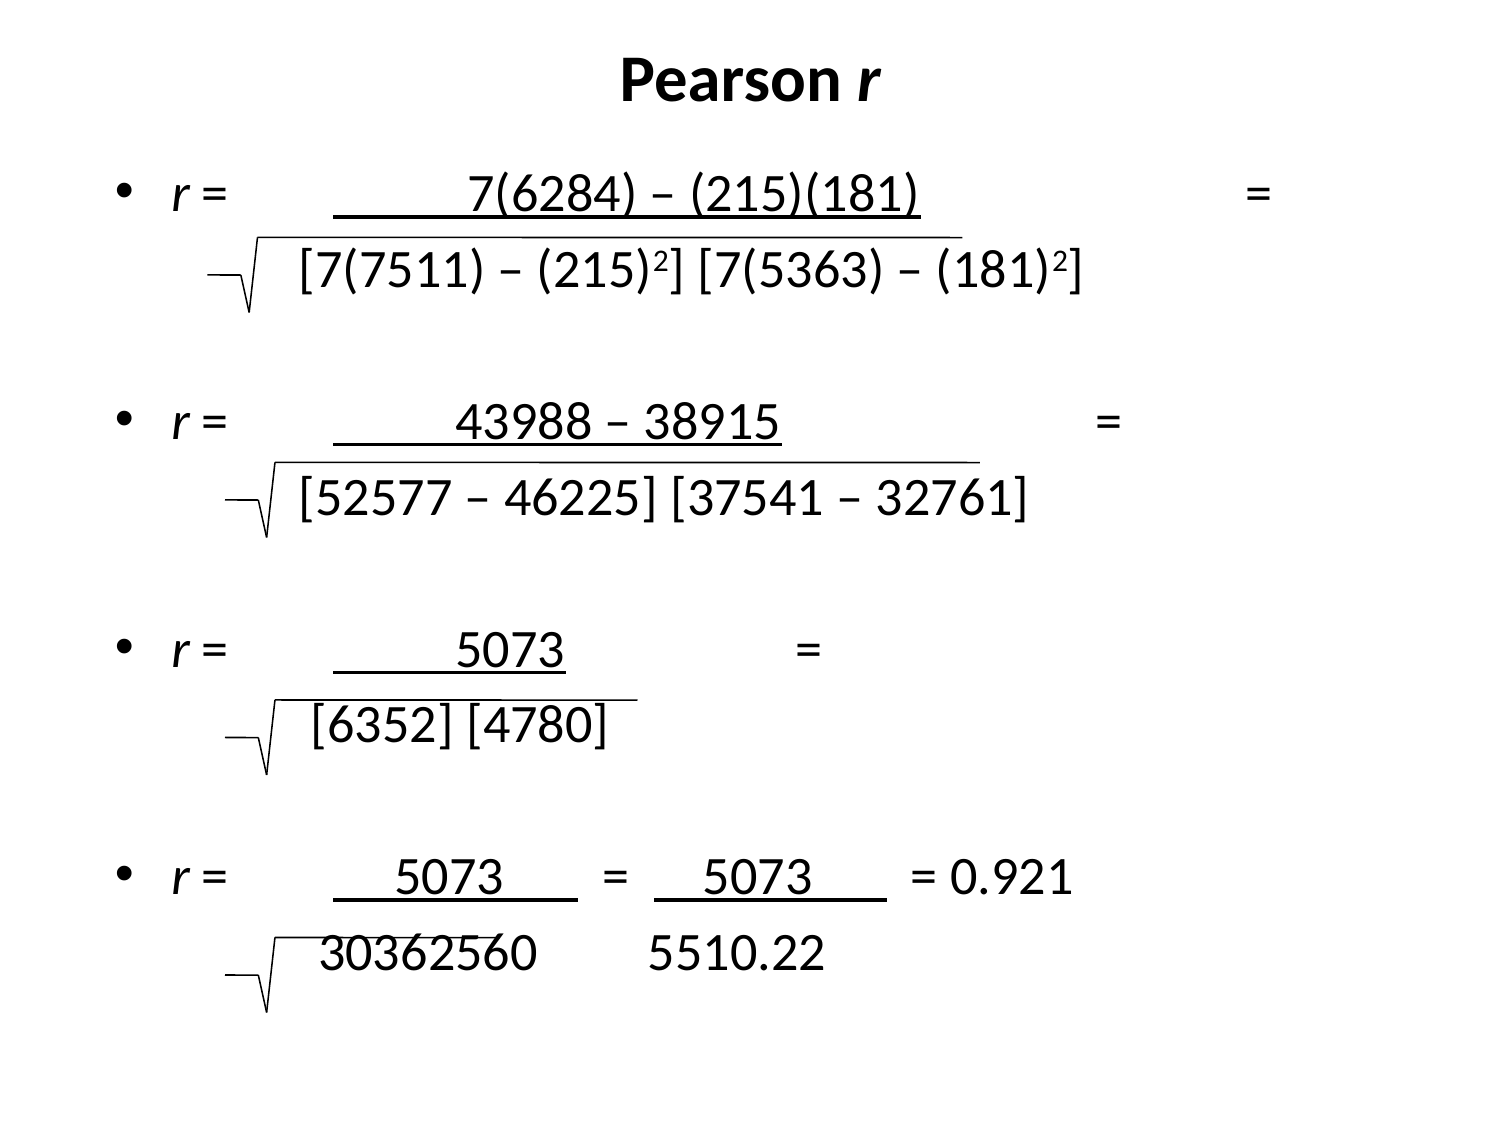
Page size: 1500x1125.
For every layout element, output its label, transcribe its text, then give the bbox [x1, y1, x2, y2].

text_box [224, 937, 276, 1013]
title Pearson r [75, 24, 1425, 125]
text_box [224, 462, 276, 538]
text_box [207, 237, 258, 313]
text_box r = 7(6284) – (215)(181) = [7(7511) – (215)2] [7(5363) – (181)2] r = 43988 – 38915 = [52577 – 46225] [37541 – 32761] r = 5073 = [6352] [4780] r = 5073 = 5073 = 0.921 30362560 5510.22 [99, 149, 1450, 1013]
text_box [224, 699, 276, 776]
